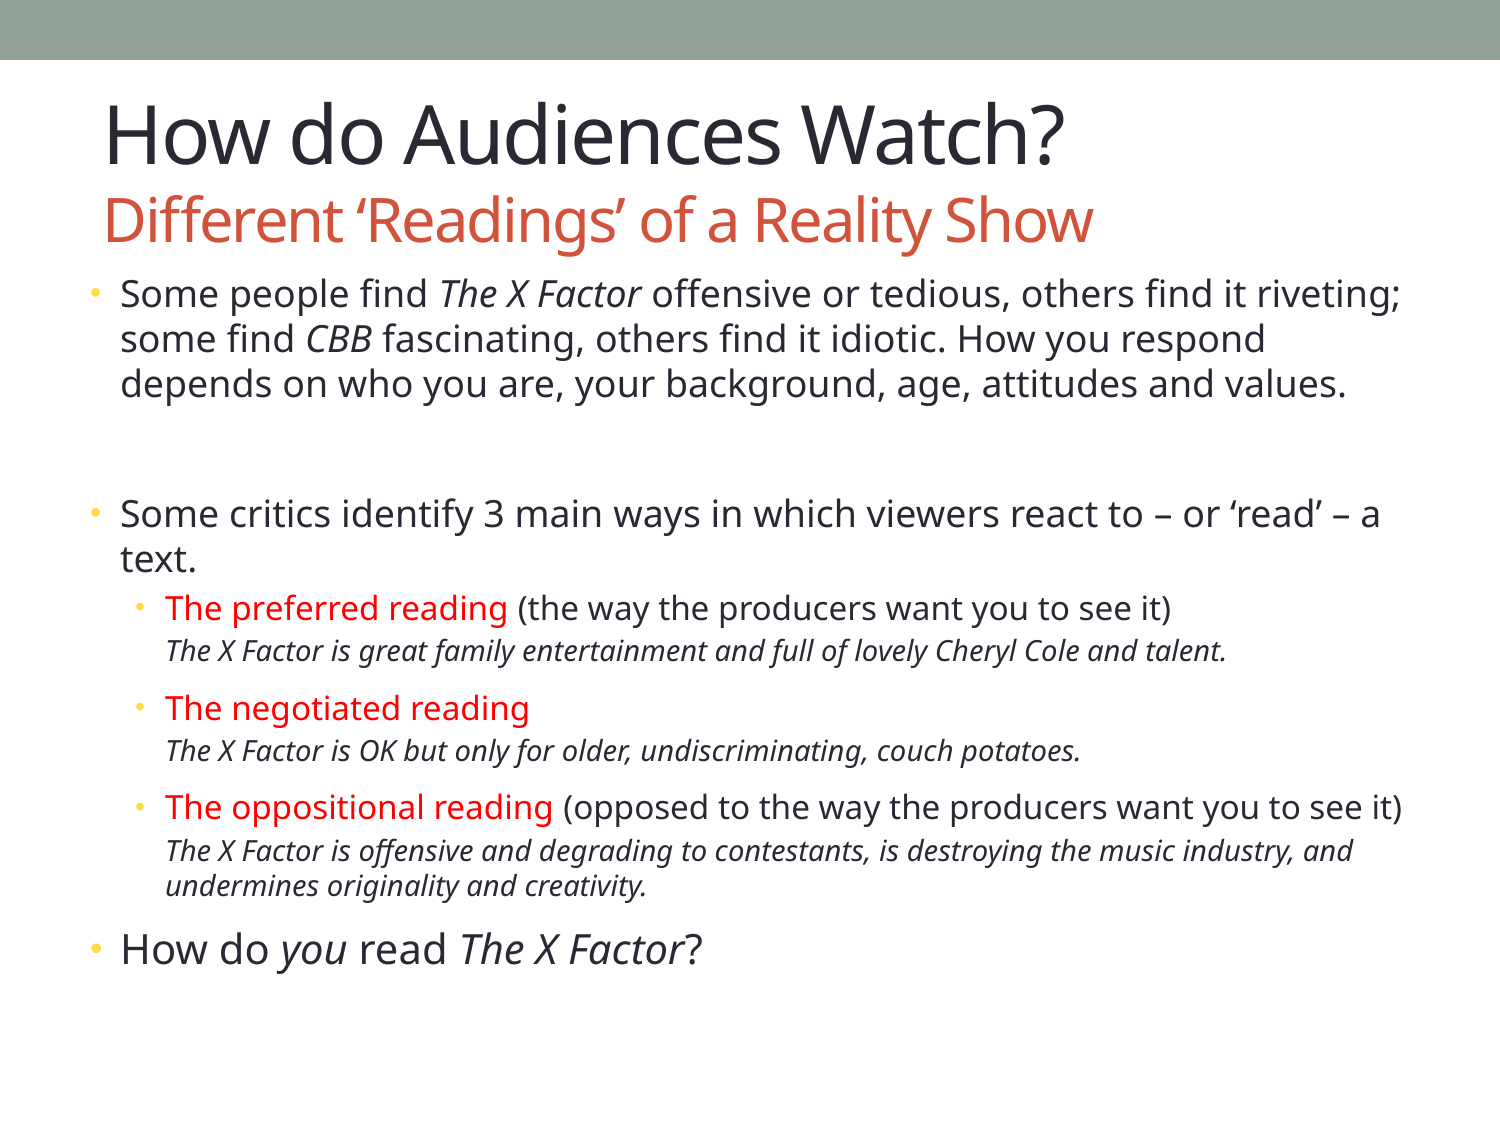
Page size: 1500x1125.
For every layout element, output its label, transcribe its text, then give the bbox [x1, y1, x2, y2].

title How do Audiences Watch? Different ‘Readings’ of a Reality Show [87, 75, 1425, 262]
list Some people find The X Factor offensive or tedious, others find it riveting; some find CBB fascinating, others find it idiotic. How you respond depends on who you are, your background, age, attitudes and values. Some critics identify 3 main ways in which viewers react to – or ‘read’ – a text. The preferred reading (the way the producers want you to see it) The X Factor is great family entertainment and full of lovely Cheryl Cole and talent. The negotiated reading The X Factor is OK but only for older, undiscriminating, couch potatoes. The oppositional reading (opposed to the way the producers want you to see it) The X Factor is offensive and degrading to contestants, is destroying the music industry, and undermines originality and creativity. How do you read The X Factor? [75, 262, 1425, 1063]
